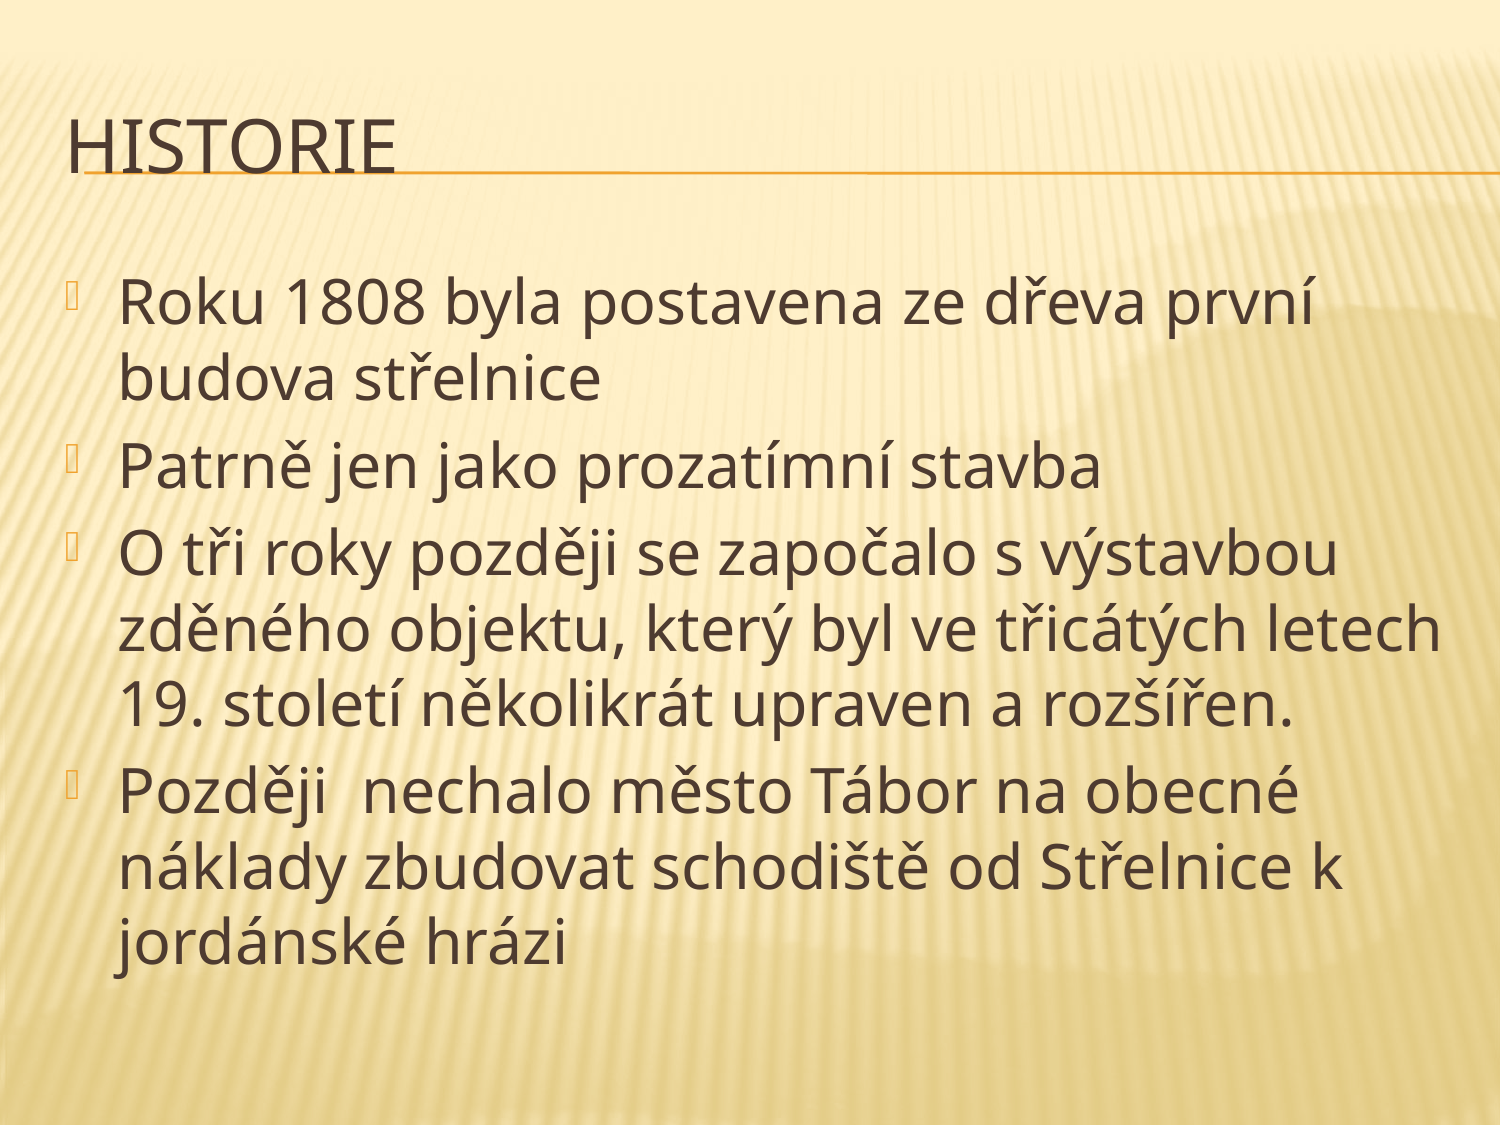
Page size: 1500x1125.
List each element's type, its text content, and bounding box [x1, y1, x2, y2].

list Roku 1808 byla postavena ze dřeva první budova střelnice Patrně jen jako prozatímní stavba O tři roky později se započalo s výstavbou zděného objektu, který byl ve třicátých letech 19. století několikrát upraven a rozšířen. Později nechalo město Tábor na obecné náklady zbudovat schodiště od Střelnice k jordánské hrázi [50, 254, 1475, 998]
title historie [50, 75, 1475, 213]
